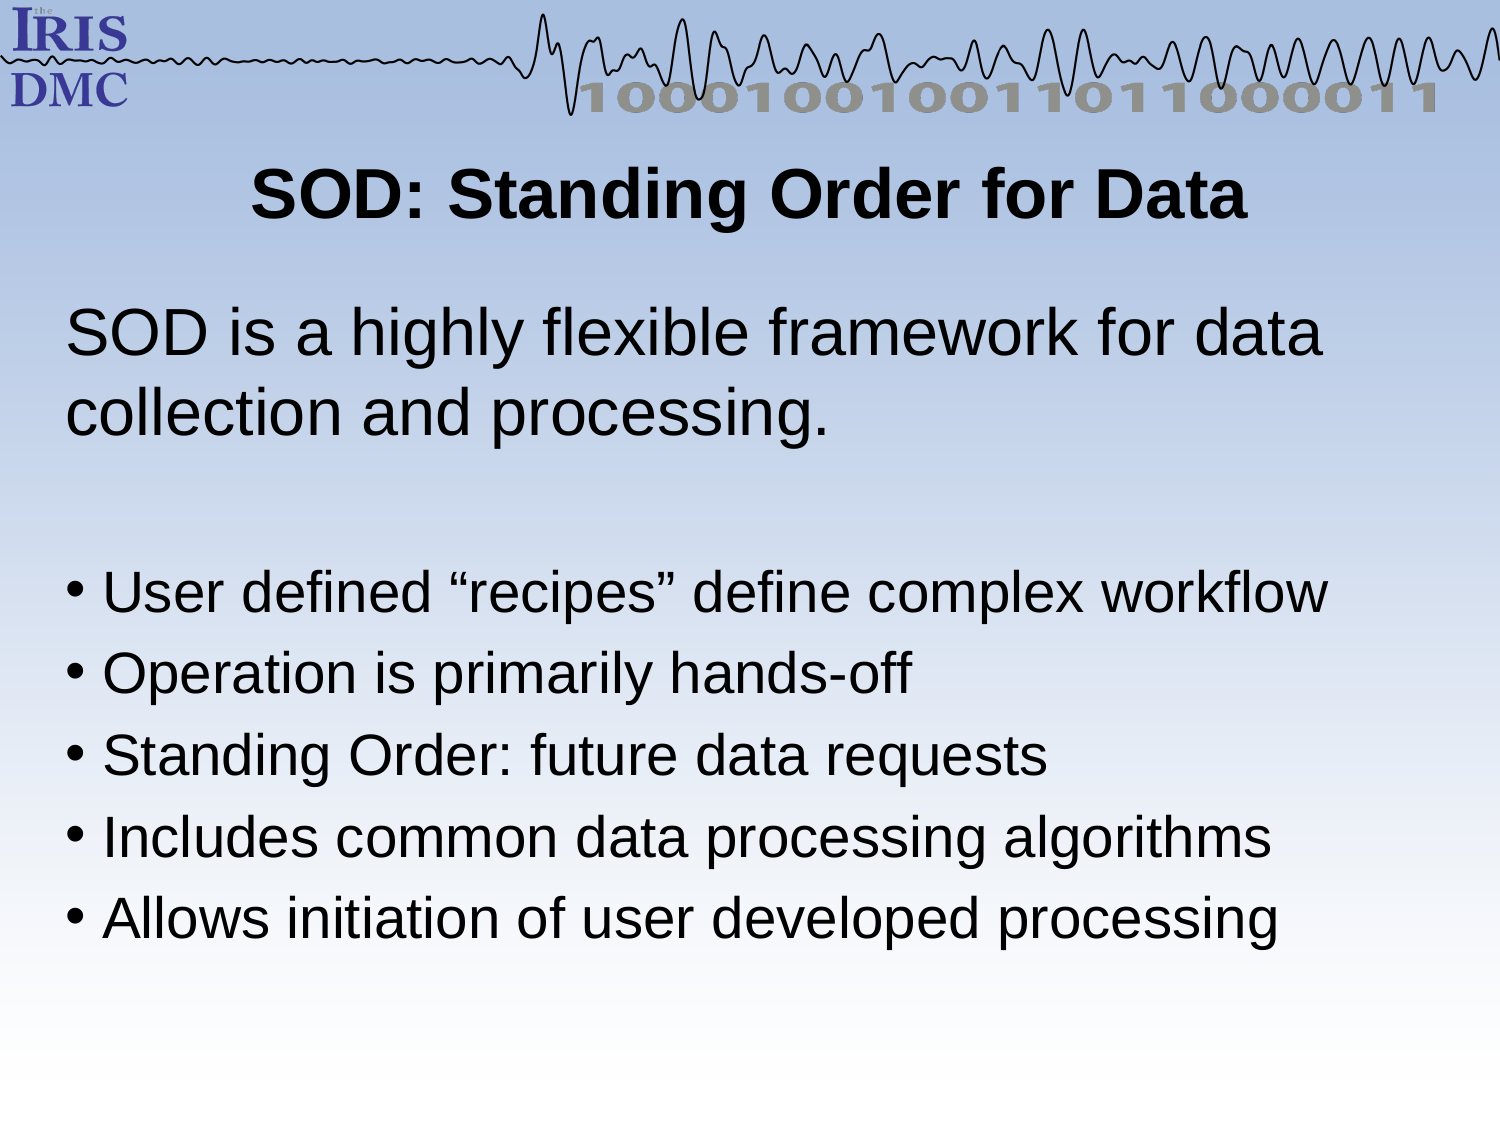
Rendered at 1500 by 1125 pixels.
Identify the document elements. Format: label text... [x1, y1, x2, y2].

title SOD: Standing Order for Data [0, 127, 1500, 253]
list SOD is a highly flexible framework for data collection and processing. User defined “recipes” define complex workflow Operation is primarily hands-off Standing Order: future data requests Includes common data processing algorithms Allows initiation of user developed processing [50, 281, 1452, 1016]
picture [0, 0, 1500, 127]
picture [0, 253, 1500, 1125]
